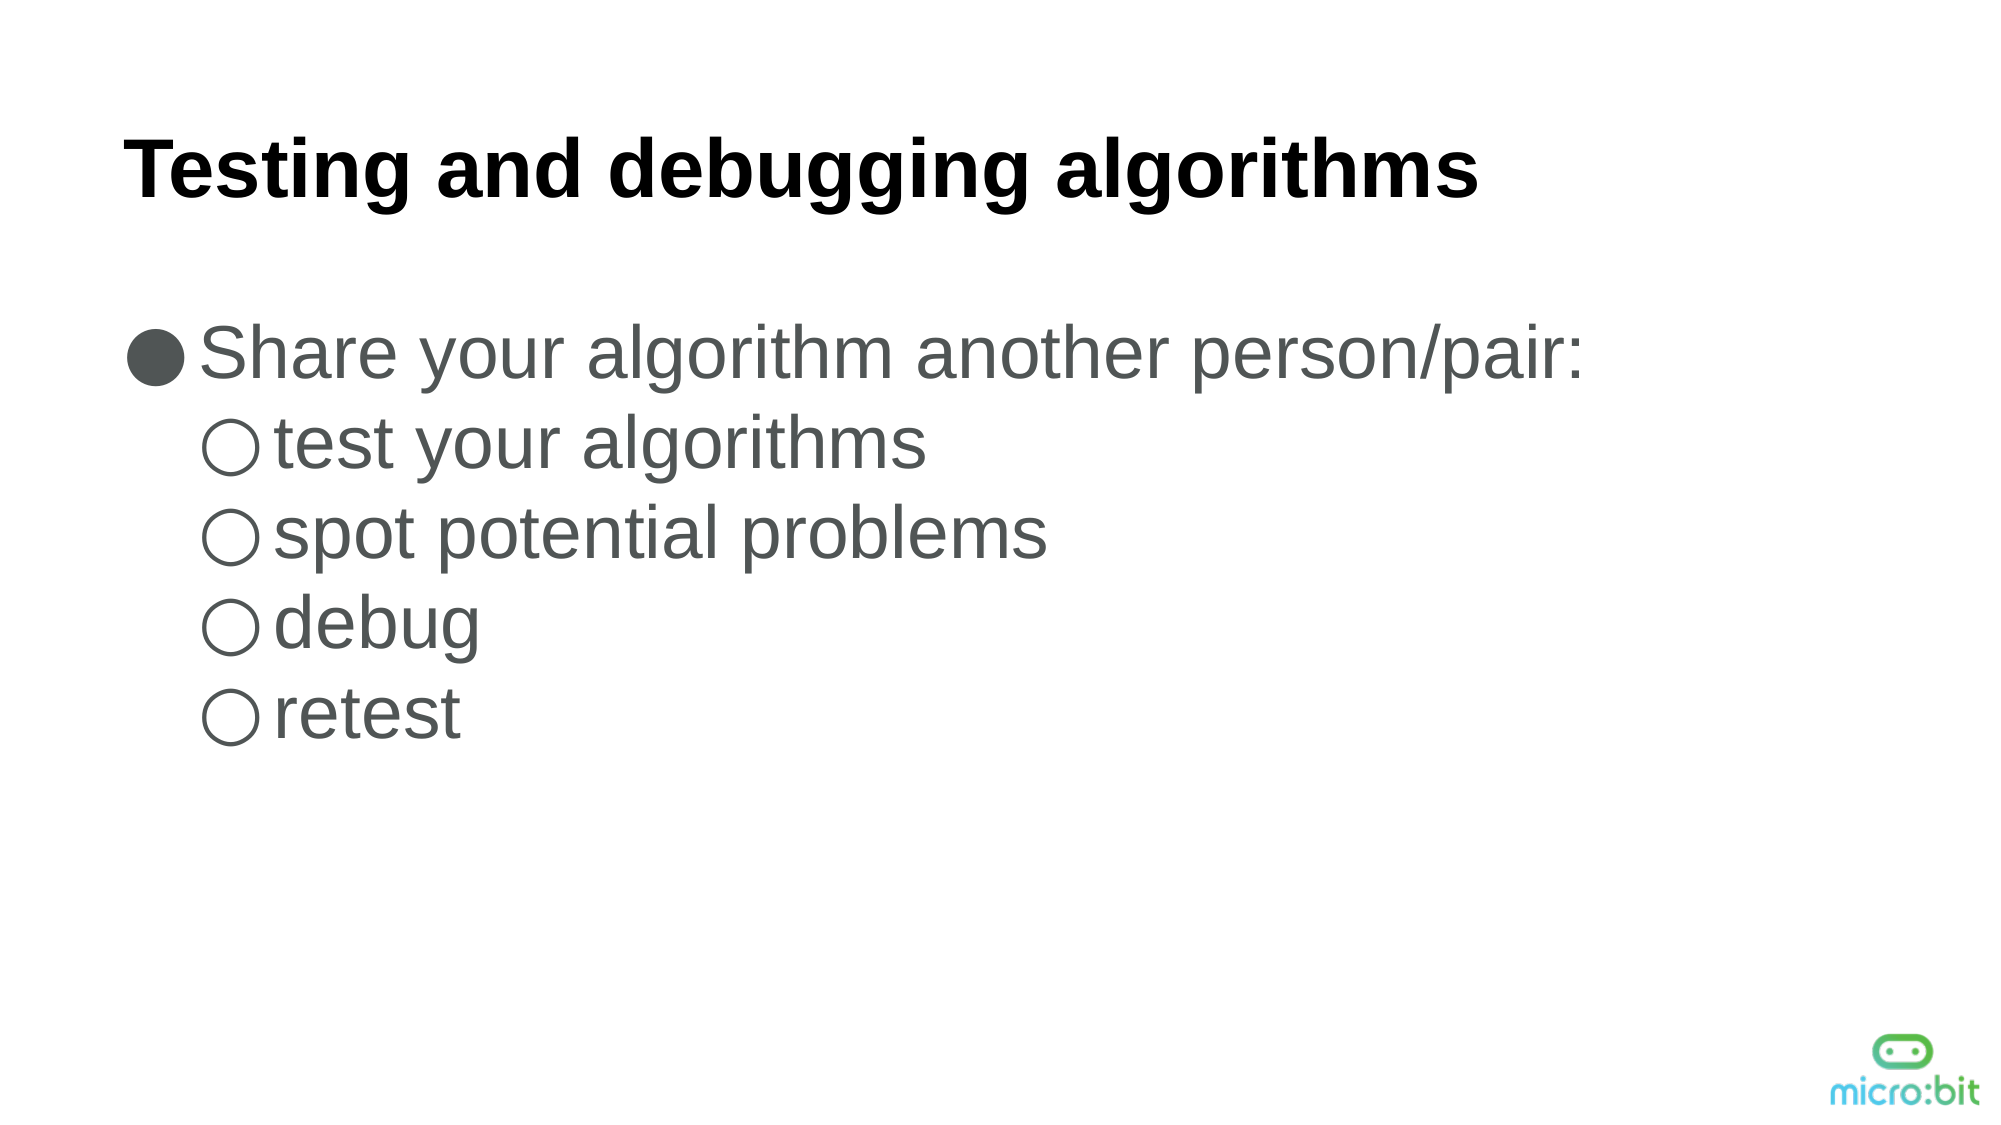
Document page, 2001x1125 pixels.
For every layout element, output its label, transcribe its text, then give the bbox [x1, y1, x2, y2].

text_box Testing and debugging algorithms Share your algorithm another person/pair: test your algorithms spot potential problems debug retest [109, 100, 1861, 789]
picture [1830, 1029, 1980, 1106]
